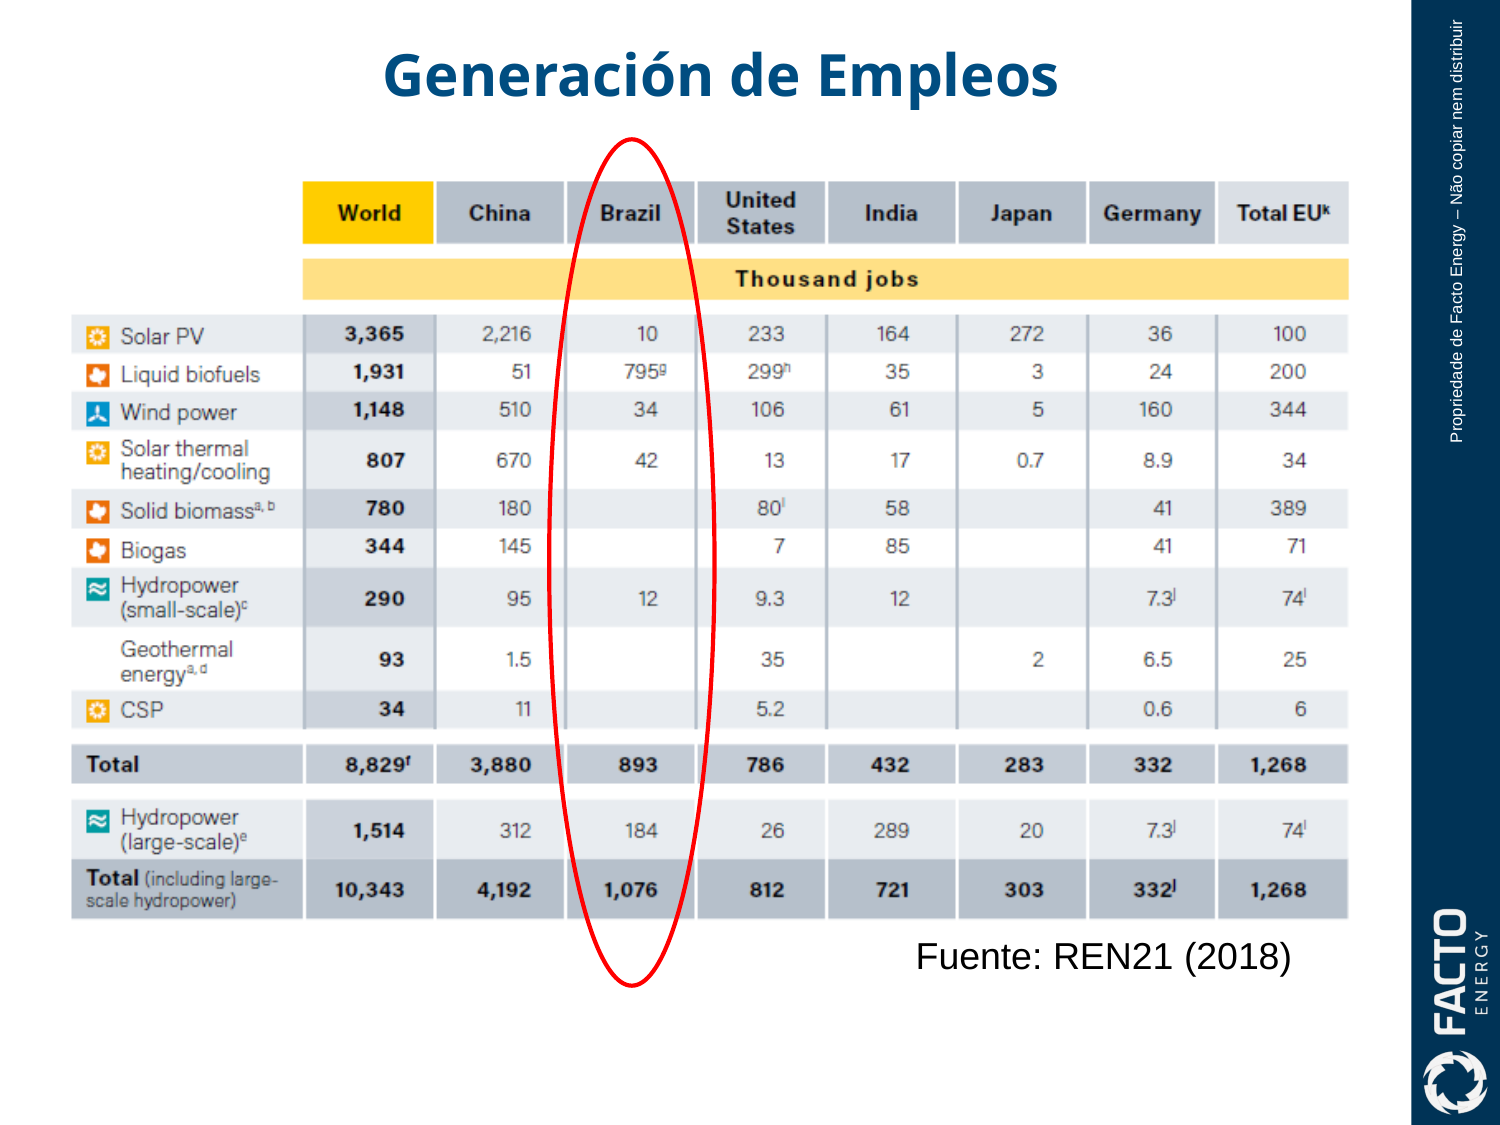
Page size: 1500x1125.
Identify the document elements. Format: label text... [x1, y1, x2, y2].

text_box [1411, 1055, 1500, 1125]
text_box Generación de Empleos [55, 30, 1388, 116]
text_box [590, 934, 674, 988]
picture [1349, 906, 1500, 1118]
text_box [607, 137, 657, 155]
text_box Fuente: REN21 (2018) [900, 933, 1355, 985]
picture [51, 156, 1357, 926]
text_box [1411, 0, 1500, 974]
text_box Propriedade de Facto Energy – Não copiar nem distribuir [1437, 4, 1473, 458]
